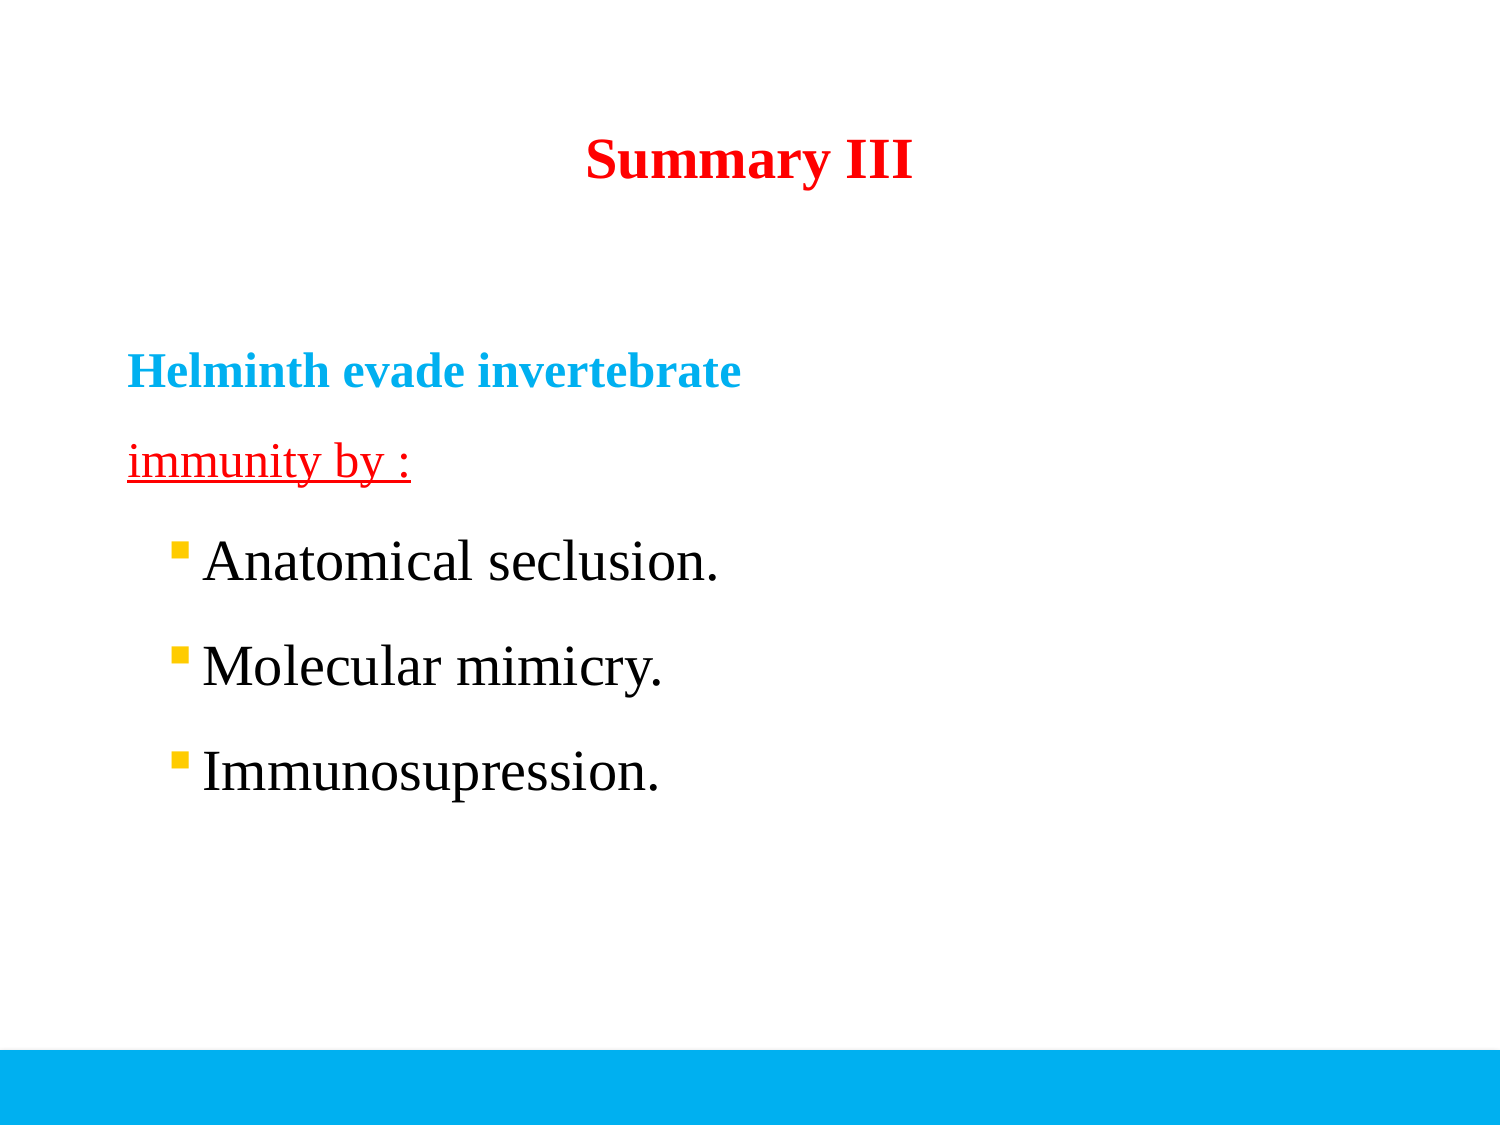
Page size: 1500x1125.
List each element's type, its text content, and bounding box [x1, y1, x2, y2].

text_box Helminth evade invertebrate immunity by : Anatomical seclusion. Molecular mimicry. Immunosupression. [112, 299, 863, 915]
text_box [0, 1049, 1500, 1125]
text_box Summary III [570, 112, 930, 198]
